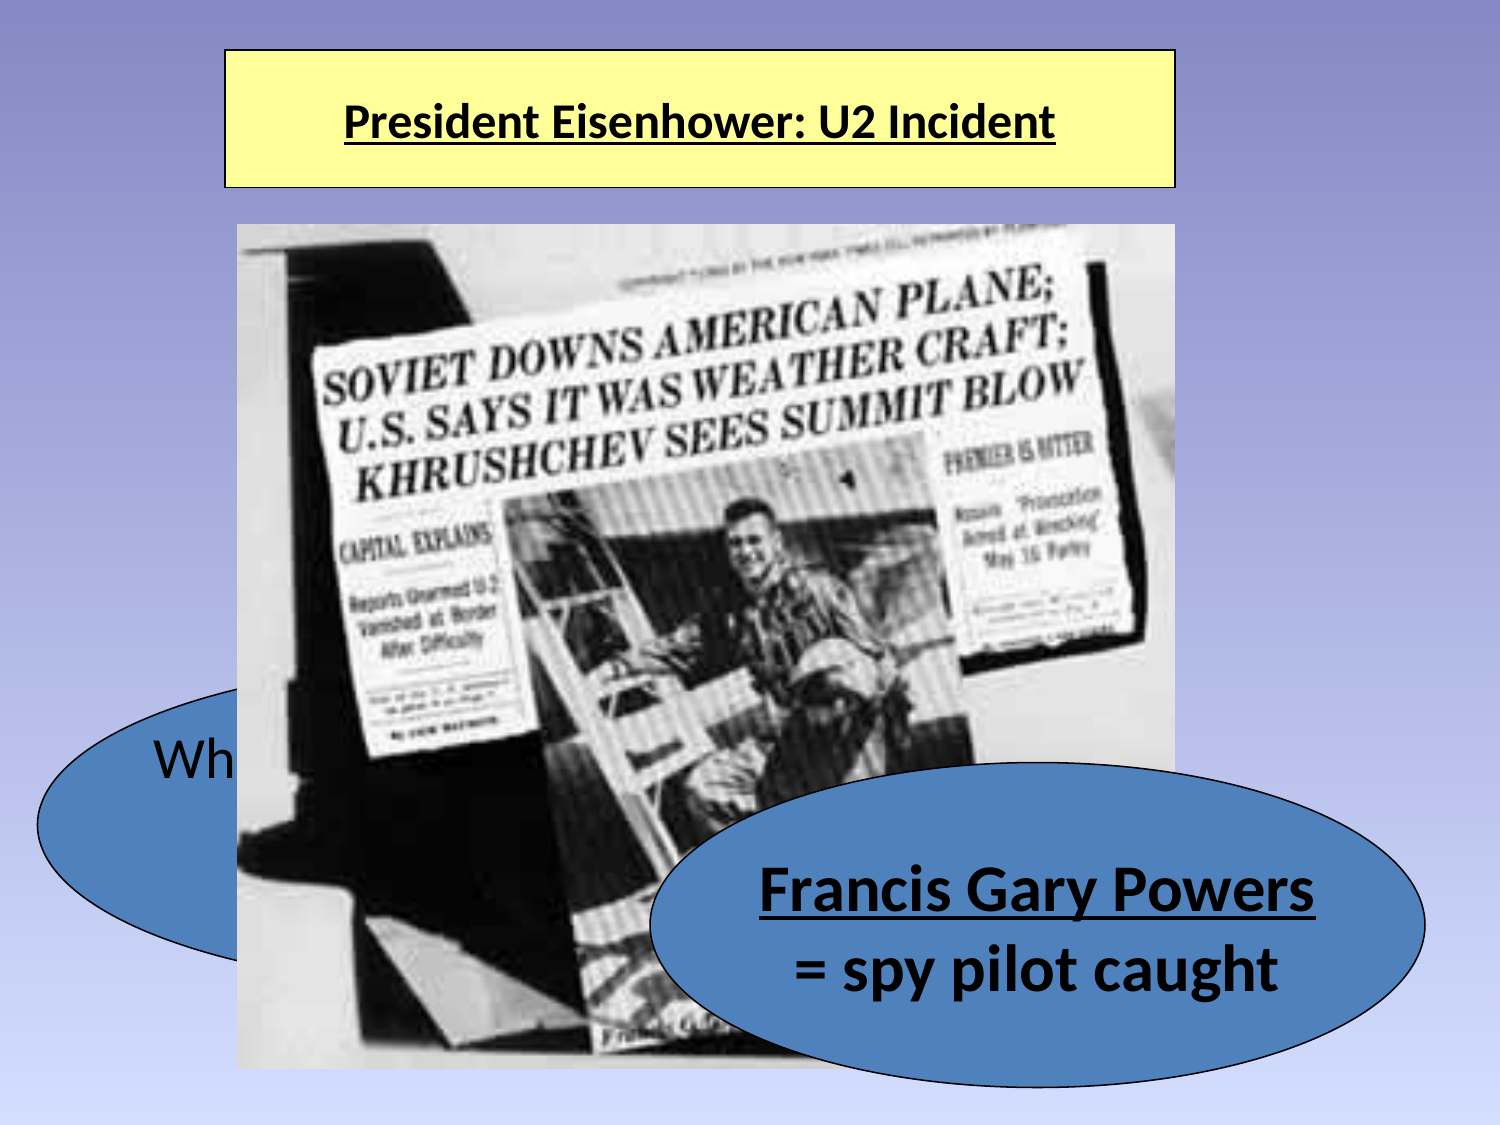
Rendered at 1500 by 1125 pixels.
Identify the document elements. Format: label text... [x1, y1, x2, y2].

text_box Francis Gary Powers = spy pilot caught [900, 773, 1426, 1088]
text_box What does the new Russian leader think about America? [37, 690, 232, 960]
picture [237, 224, 1176, 1069]
text_box President Eisenhower: U2 Incident [225, 49, 1175, 188]
